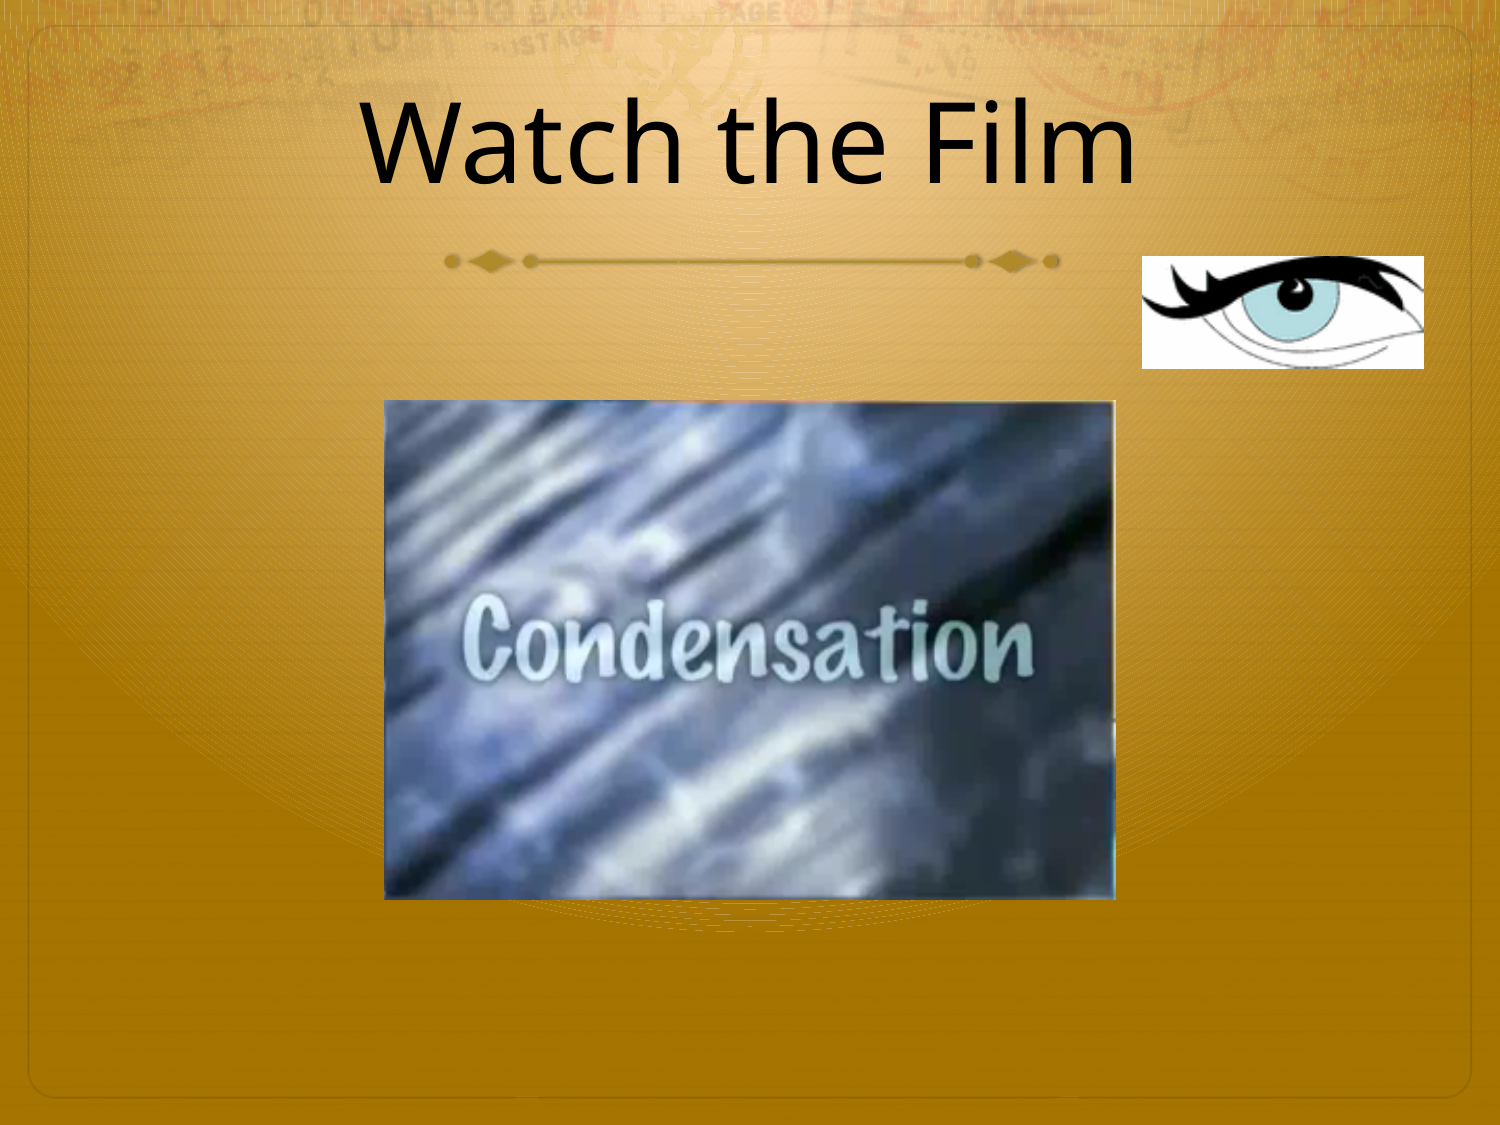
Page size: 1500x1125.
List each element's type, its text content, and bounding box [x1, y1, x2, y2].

title Watch the Film [93, 45, 1407, 233]
picture [0, 0, 1500, 1125]
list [383, 399, 1117, 901]
